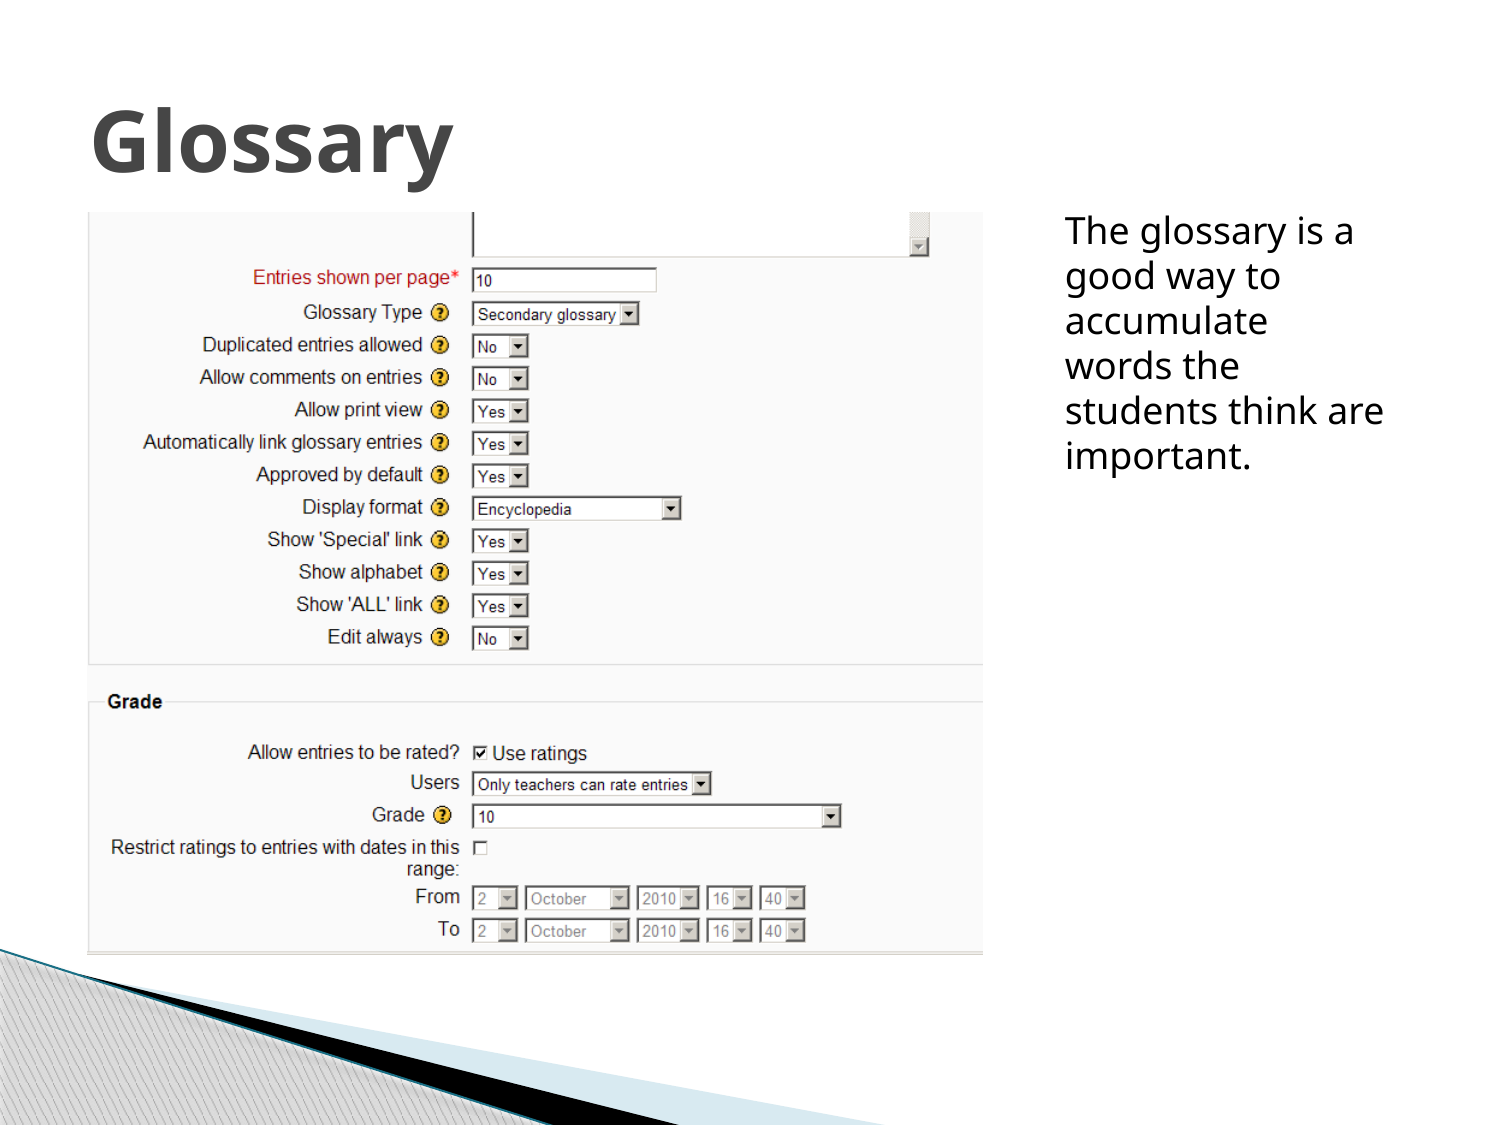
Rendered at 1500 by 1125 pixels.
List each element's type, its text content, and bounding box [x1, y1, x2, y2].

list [87, 212, 983, 956]
text_box The glossary is a good way to accumulate words the students think are important. [1050, 199, 1400, 485]
title Glossary [75, 45, 1425, 233]
